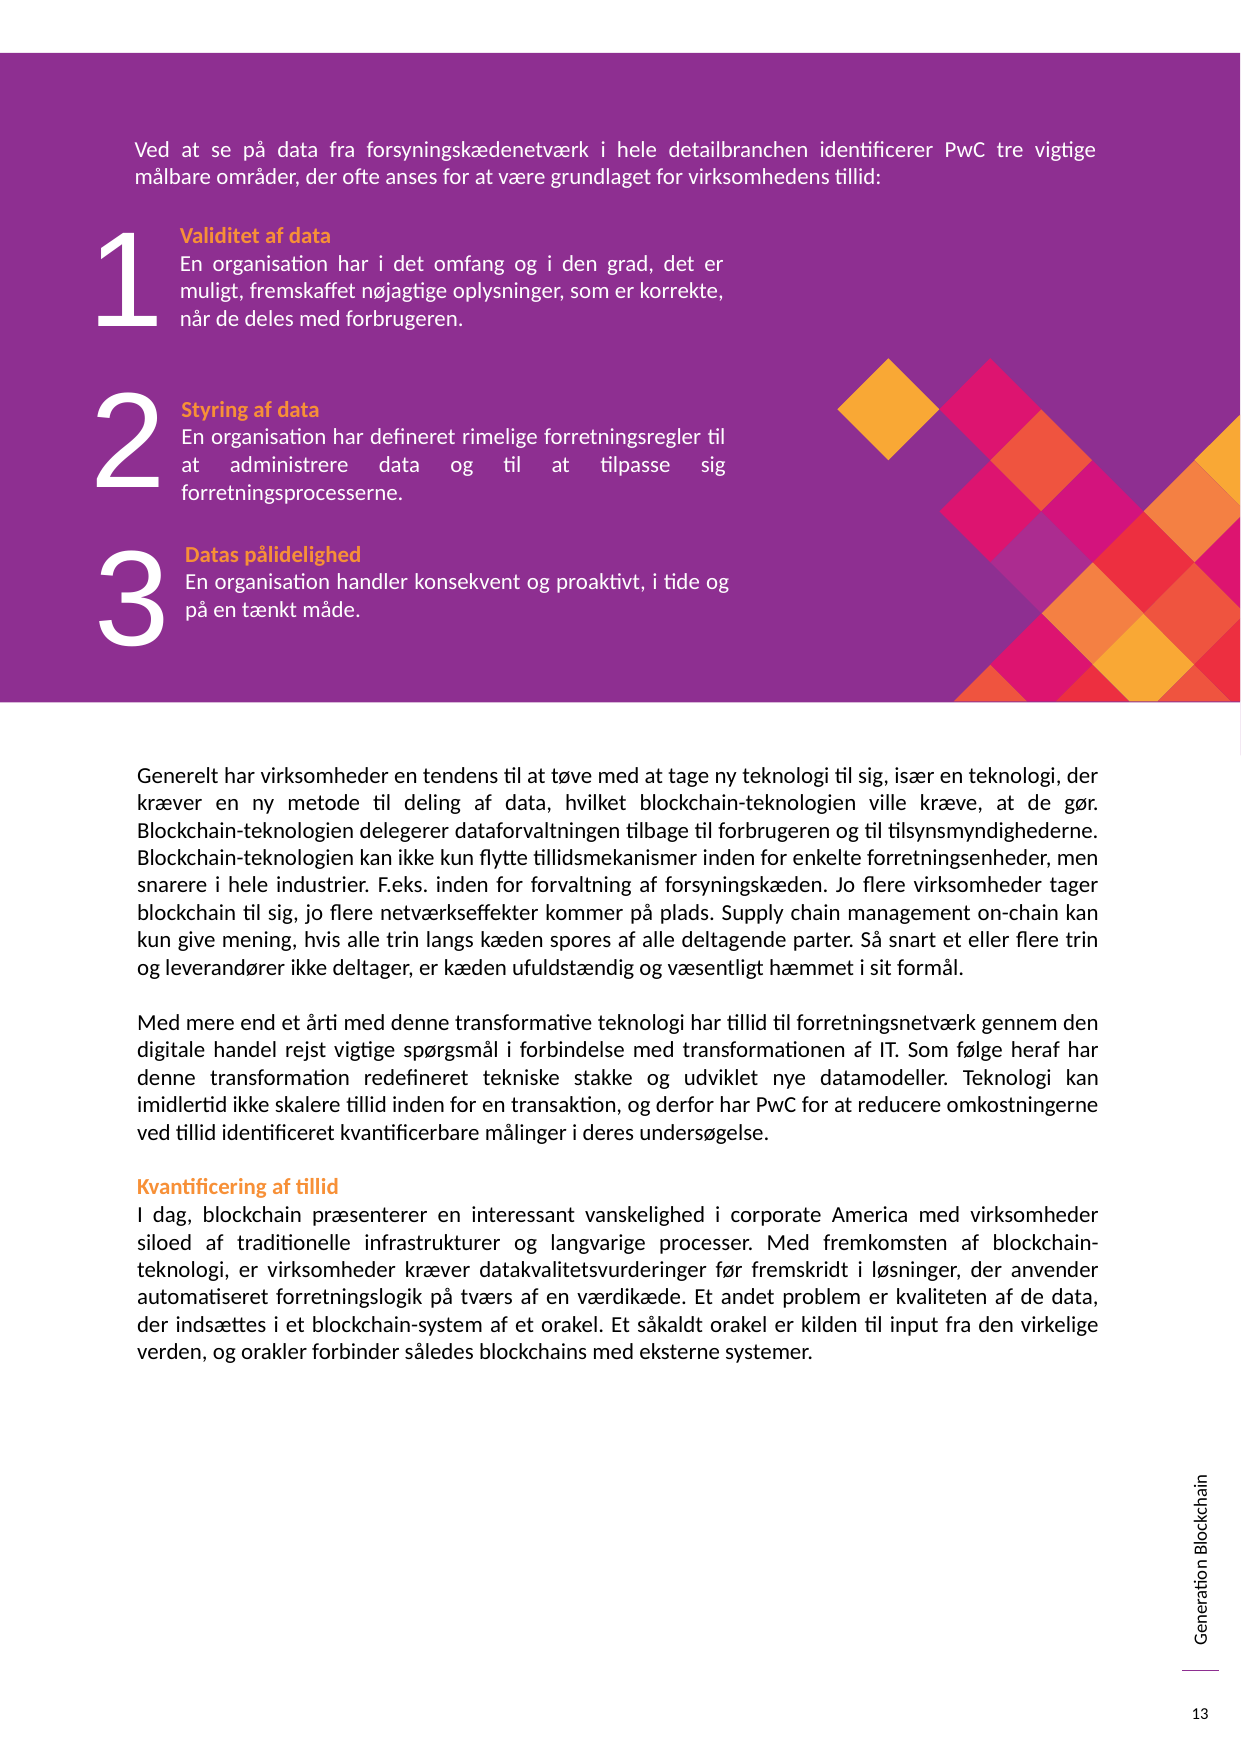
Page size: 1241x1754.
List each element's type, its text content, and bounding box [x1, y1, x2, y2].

slide_number 13 [1169, 1674, 1231, 1751]
text_box Datas pålidelighed En organisation handler konsekvent og proaktivt, i tide og på en tænkt måde. [187, 531, 745, 635]
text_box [852, 358, 1241, 728]
text_box Validitet af data En organisation har i det omfang og i den grad, det er muligt, fremskaffet nøjagtige oplysninger, som er korrekte, når de deles med forbrugeren. [182, 213, 740, 317]
text_box 1 [73, 183, 182, 362]
text_box Styring af data En organisation har defineret rimelige forretningsregler til at administrere data og til at tilpasse sig forretningsprocesserne. [184, 387, 742, 491]
text_box [0, 701, 1241, 831]
text_box 3 [79, 502, 187, 680]
list Ved at se på data fra forsyningskædenetværk i hele detailbranchen identificerer PwC tre vigtige målbare områder, der ofte anses for at være grundlaget for virksomhedens tillid: [119, 126, 1113, 174]
text_box Generelt har virksomheder en tendens til at tøve med at tage ny teknologi til sig, især en teknologi, der kræver en ny metode til deling af data, hvilket blockchain-teknologien ville kræve, at de gør. Blockchain-teknologien delegerer dataforvaltningen tilbage til forbrugeren og til tilsynsmyndighederne. Blockchain-teknologien kan ikke kun flytte tillidsmekanismer inden for enkelte forretningsenheder, men snarere i hele industrier. F.eks. inden for forvaltning af forsyningskæden. Jo flere virksomheder tager blockchain til sig, jo flere netværkseffekter kommer på plads. Supply chain management on-chain kan kun give mening, hvis alle trin langs kæden spores af alle deltagende parter. Så snart et eller flere trin og leverandører ikke deltager, er kæden ufuldstændig og væsentligt hæmmet i sit formål. Med mere end et årti med denne transformative teknologi har tillid til forretningsnetværk gennem den digitale handel rejst vigtige spørgsmål i forbindelse med transformationen af IT. Som følge heraf har denne transformation redefineret tekniske stakke og udviklet nye datamodeller. Teknologi kan imidlertid ikke skalere tillid inden for en transaktion, og derfor har PwC for at reducere omkostningerne ved tillid identificeret kvantificerbare målinger i deres undersøgelse. Kvantificering af tillid I dag, blockchain præsenterer en interessant vanskelighed i corporate America med virksomheder siloed af traditionelle infrastrukturer og langvarige processer. Med fremkomsten af blockchain-teknologi, er virksomheder kræver datakvalitetsvurderinger før fremskridt i løsninger, der anvender automatiseret forretningslogik på tværs af en værdikæde. Et andet problem er kvaliteten af de data, der indsættes i et blockchain-system af et orakel. Et såkaldt orakel er kilden til input fra den virkelige verden, og orakler forbinder således blockchains med eksterne systemer. [122, 752, 1116, 1627]
text_box 2 [75, 344, 184, 523]
